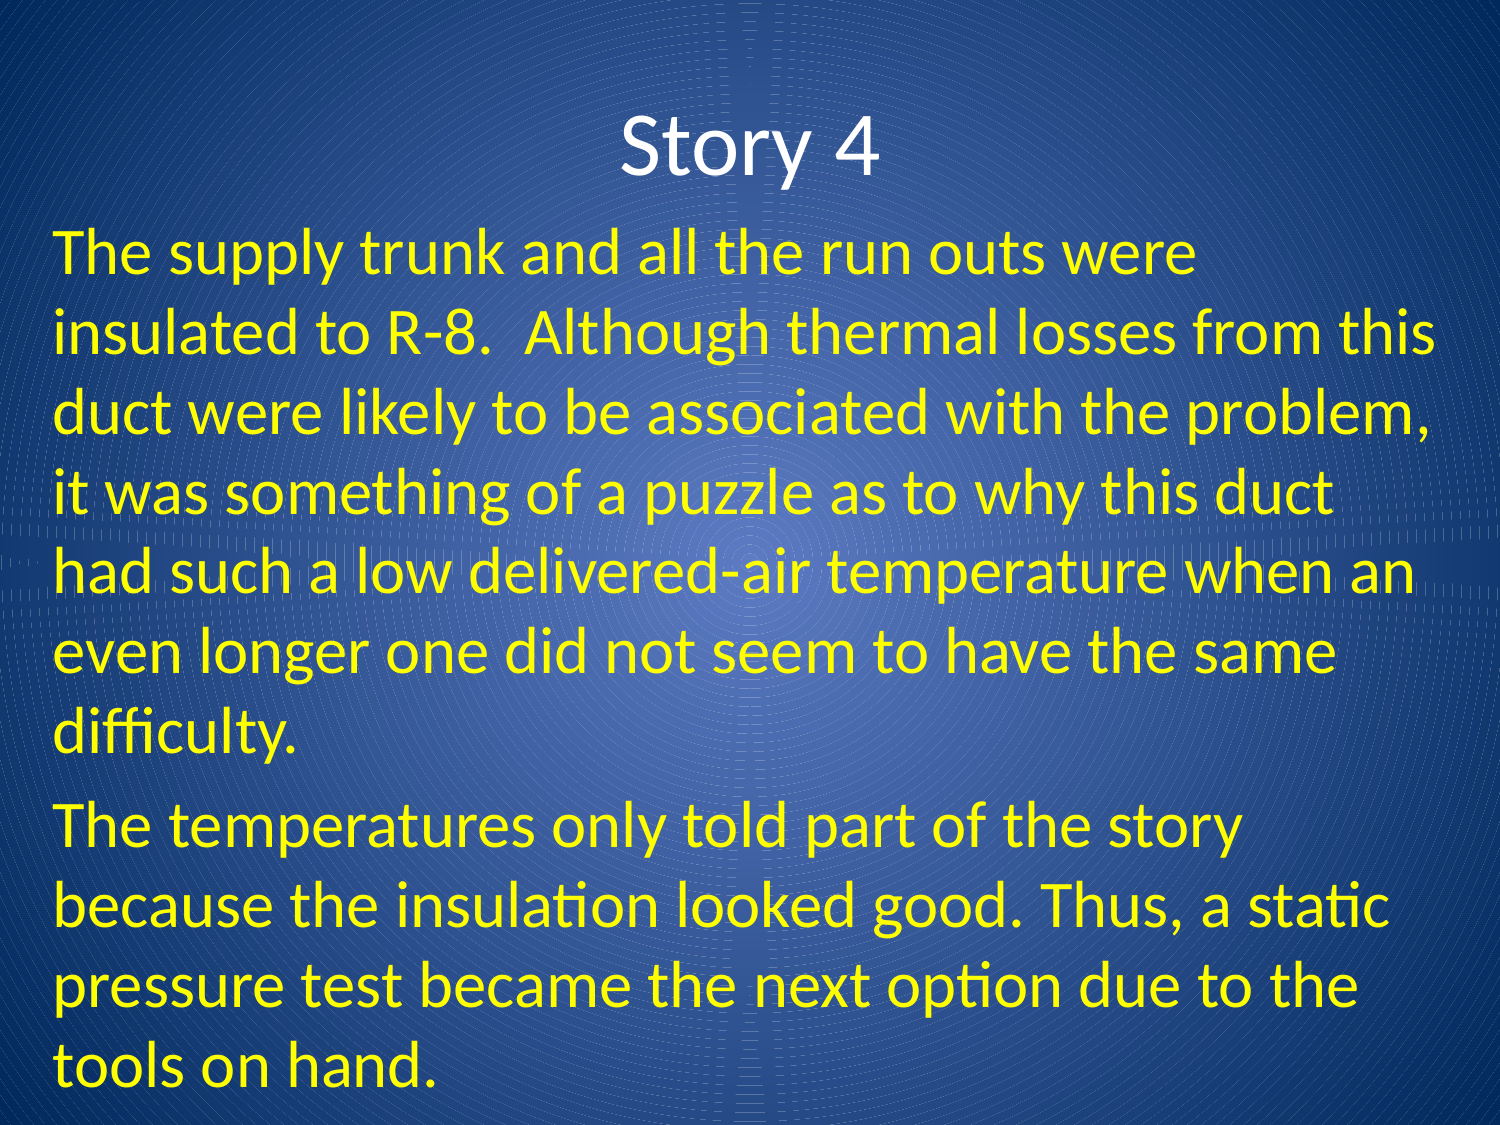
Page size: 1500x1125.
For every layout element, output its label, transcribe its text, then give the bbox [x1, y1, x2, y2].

title Story 4 [75, 45, 1425, 200]
list The supply trunk and all the run outs were insulated to R-8. Although thermal losses from this duct were likely to be associated with the problem, it was something of a puzzle as to why this duct had such a low delivered-air temperature when an even longer one did not seem to have the same difficulty. The temperatures only told part of the story because the insulation looked good. Thus, a static pressure test became the next option due to the tools on hand. [37, 200, 1463, 943]
